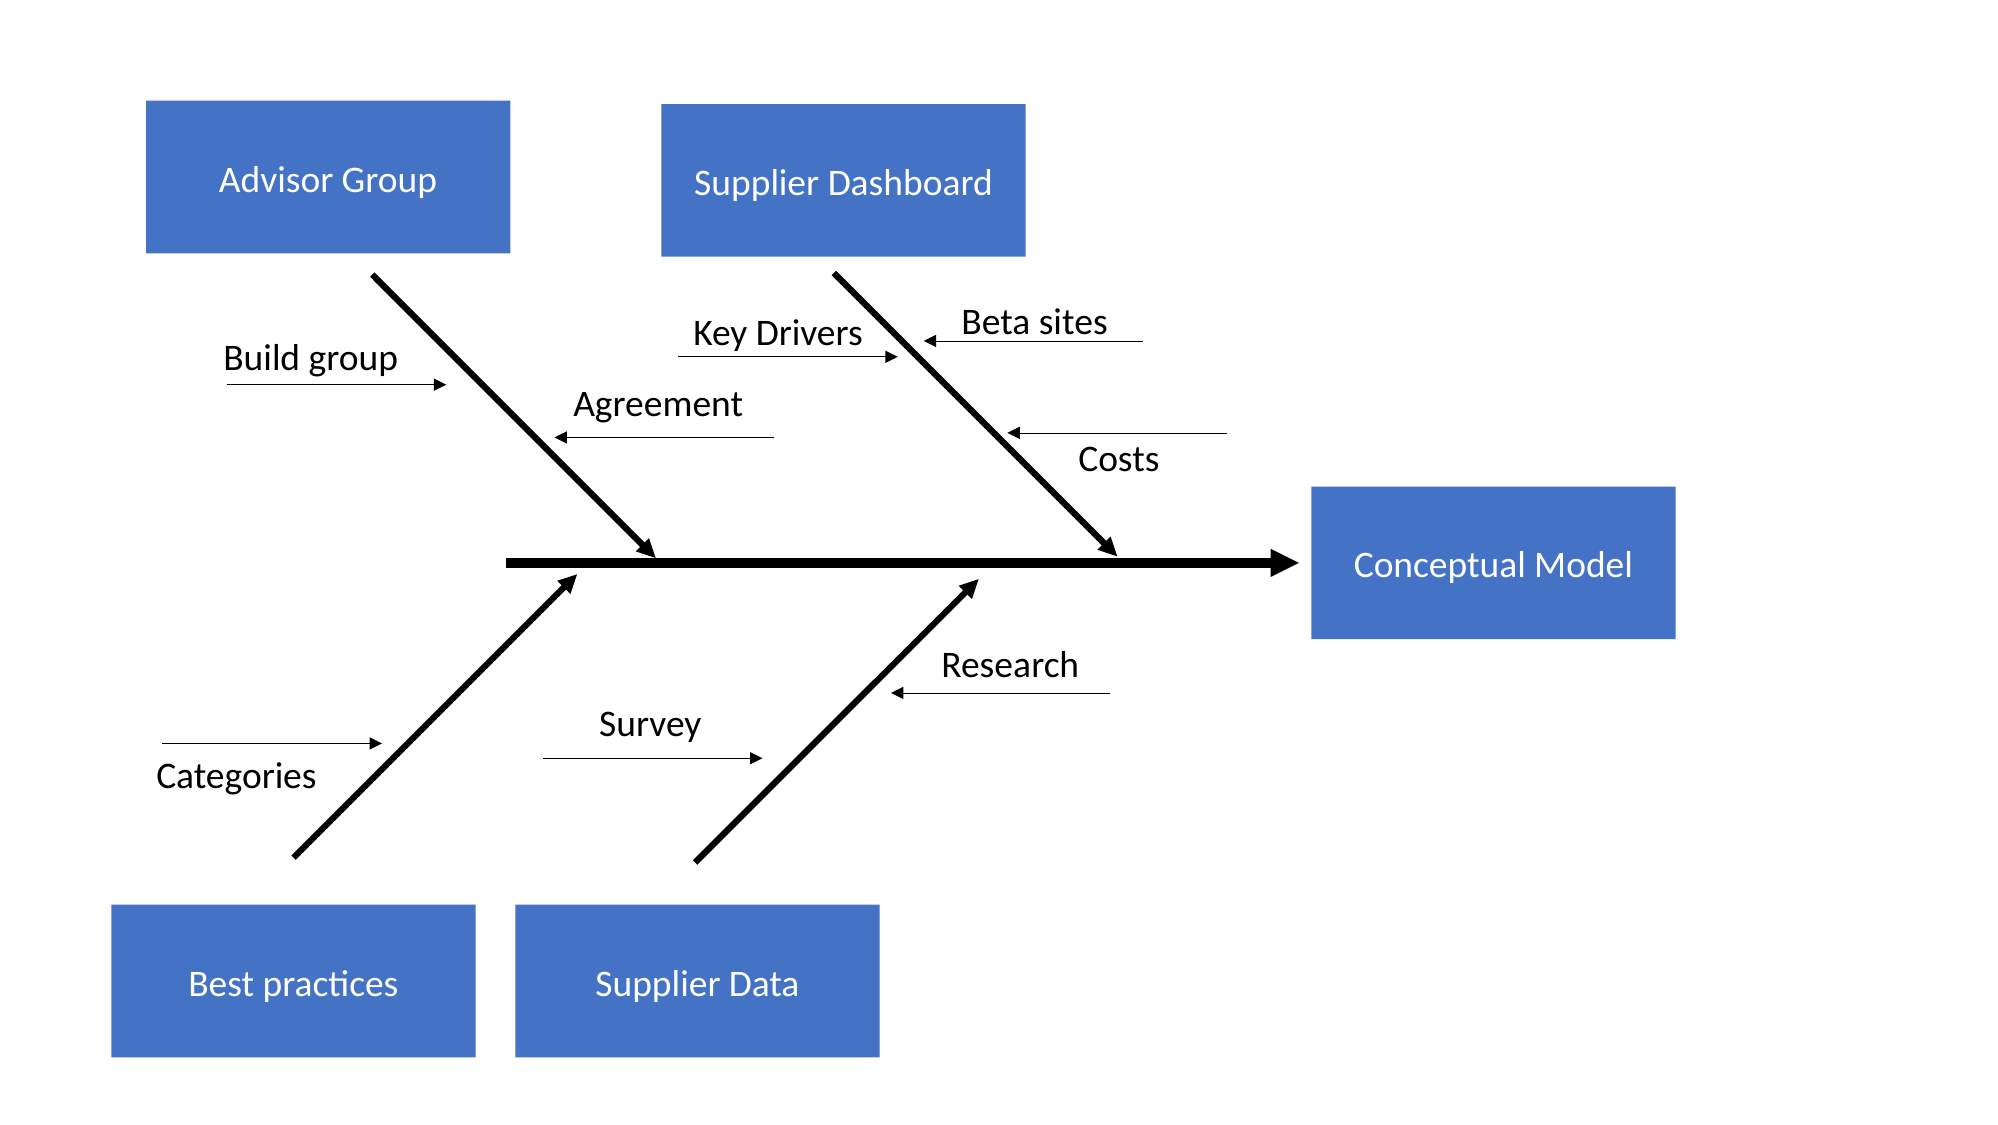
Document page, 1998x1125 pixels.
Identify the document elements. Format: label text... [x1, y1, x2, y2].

text_box Supplier Data [514, 904, 881, 1058]
text_box Build group [208, 325, 372, 386]
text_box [372, 274, 656, 558]
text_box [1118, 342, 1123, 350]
text_box Advisor Group [145, 100, 511, 254]
text_box Research [979, 632, 1103, 692]
text_box Key Drivers [678, 300, 833, 356]
text_box Costs [1118, 433, 1175, 487]
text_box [695, 579, 979, 863]
text_box Key Drivers [678, 357, 833, 361]
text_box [833, 272, 1118, 557]
text_box Agreement [656, 371, 759, 432]
text_box Best practices [110, 904, 477, 1058]
text_box Beta sites [1118, 289, 1123, 340]
text_box Categories [141, 743, 293, 804]
text_box Survey [584, 691, 695, 751]
text_box Costs [1118, 426, 1175, 432]
text_box Supplier Dashboard [660, 103, 1027, 258]
text_box Conceptual Model [1310, 486, 1677, 640]
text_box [293, 574, 578, 858]
